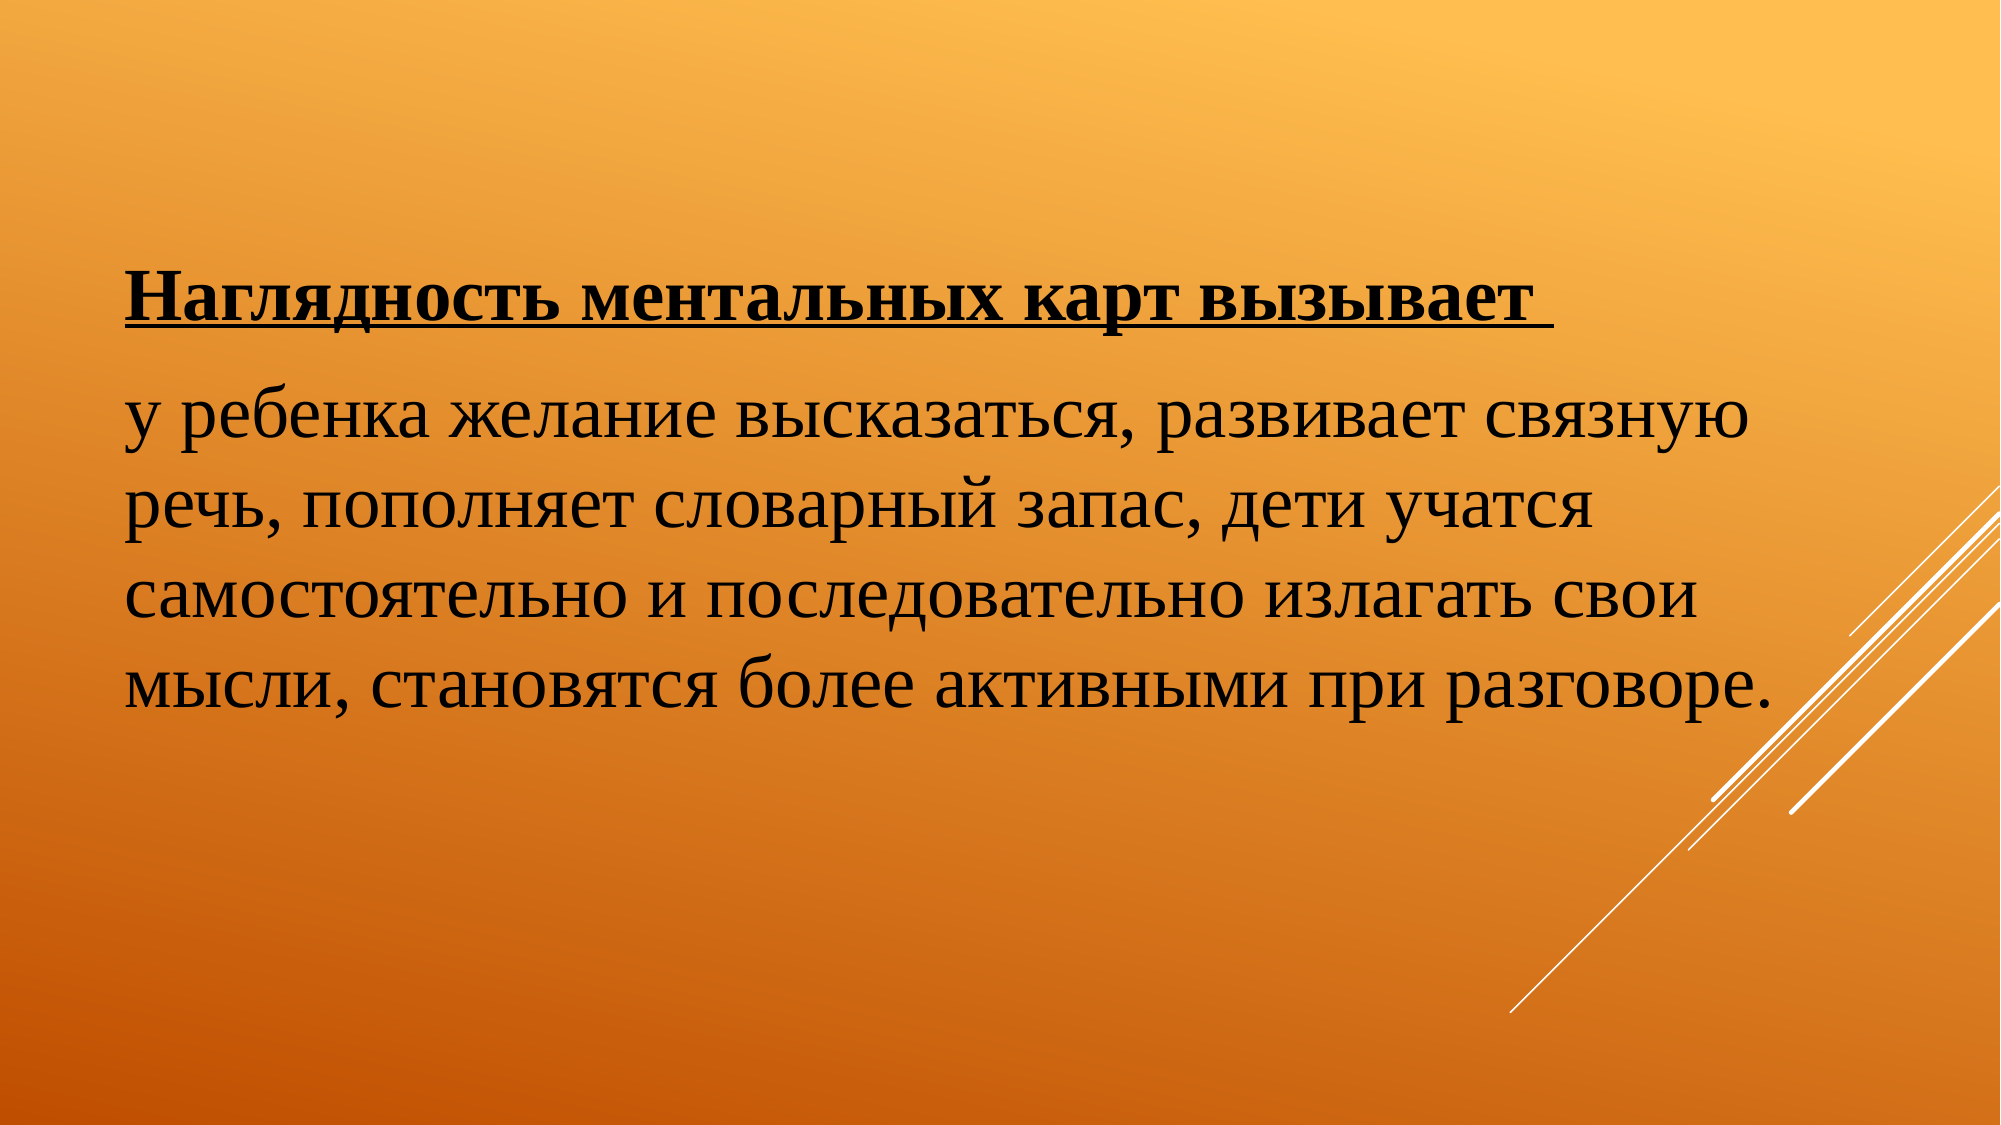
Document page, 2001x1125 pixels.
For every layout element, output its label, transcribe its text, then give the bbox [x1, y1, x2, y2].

list Наглядность ментальных карт вызывает у ребенка желание высказаться, развивает связную речь, пополняет словарный запас, дети учатся самостоятельно и последовательно излагать свои мысли, становятся более активными при разговоре. [109, 51, 1883, 999]
